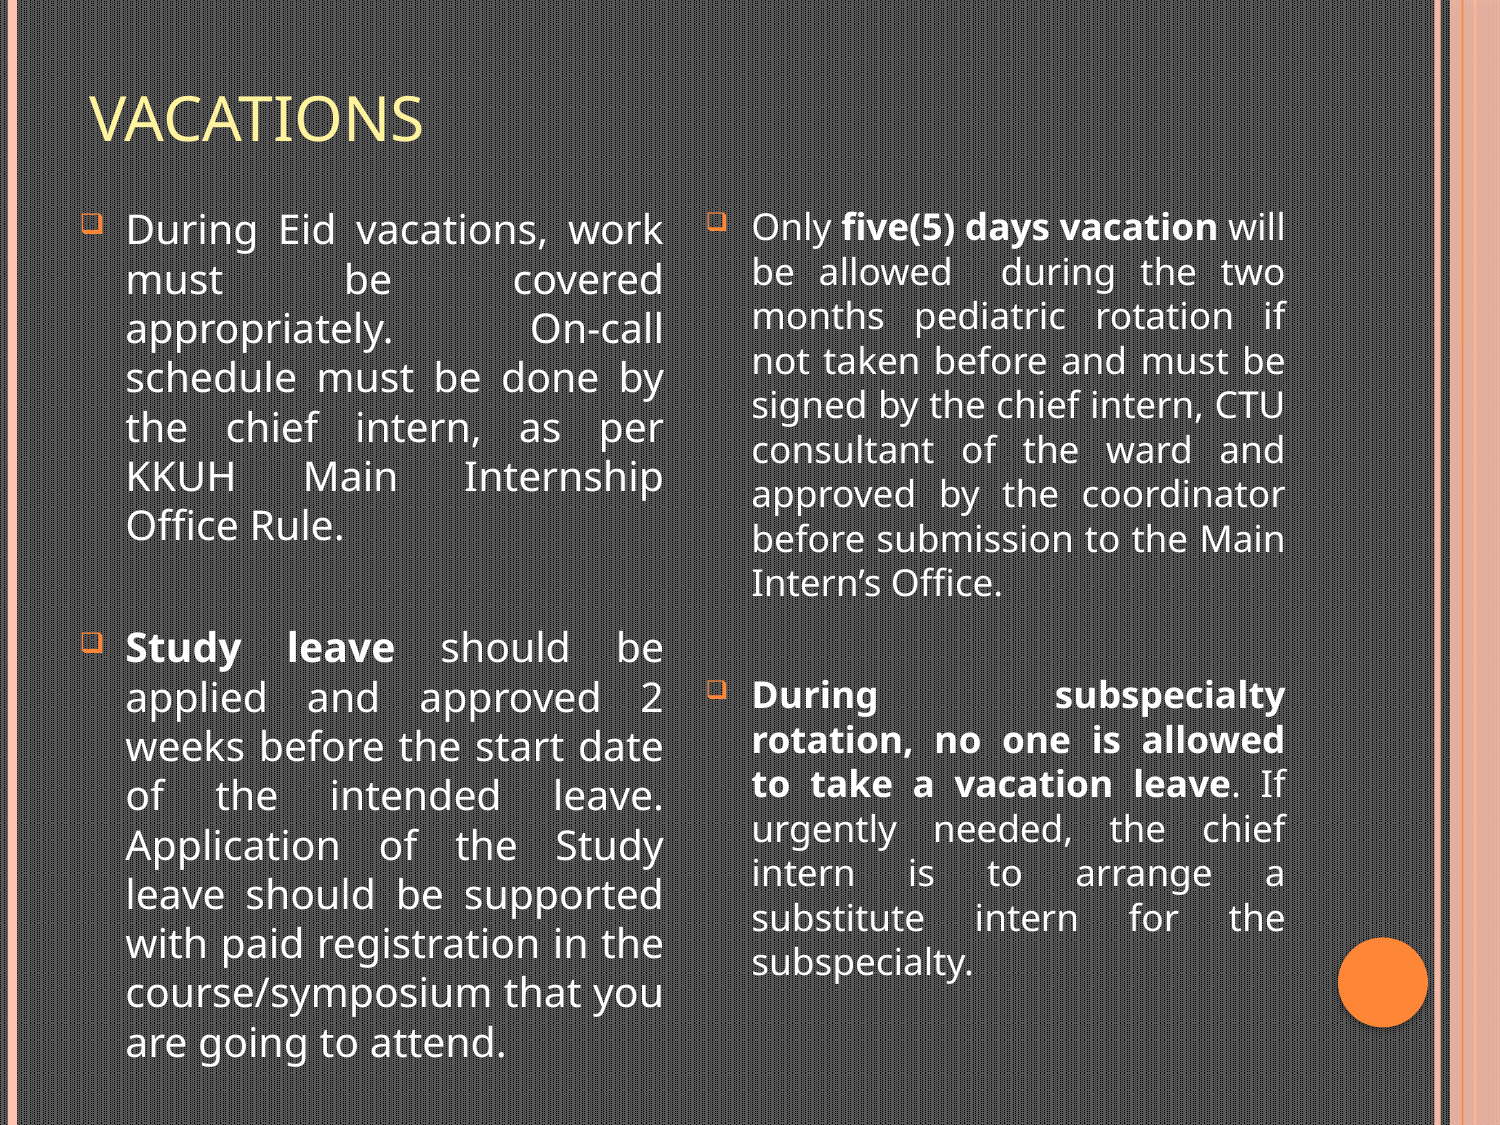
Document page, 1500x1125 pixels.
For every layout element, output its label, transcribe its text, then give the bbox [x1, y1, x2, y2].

list Only five(5) days vacation will be allowed during the two months pediatric rotation if not taken before and must be signed by the chief intern, CTU consultant of the ward and approved by the coordinator before submission to the Main Intern’s Office. During subspecialty rotation, no one is allowed to take a vacation leave. If urgently needed, the chief intern is to arrange a substitute intern for the subspecialty. [690, 196, 1301, 1013]
list During Eid vacations, work must be covered appropriately. On-call schedule must be done by the chief intern, as per KKUH Main Internship Office Rule. Study leave should be applied and approved 2 weeks before the start date of the intended leave. Application of the Study leave should be supported with paid registration in the course/symposium that you are going to attend. [64, 196, 680, 1083]
title Vacations [75, 45, 1329, 161]
